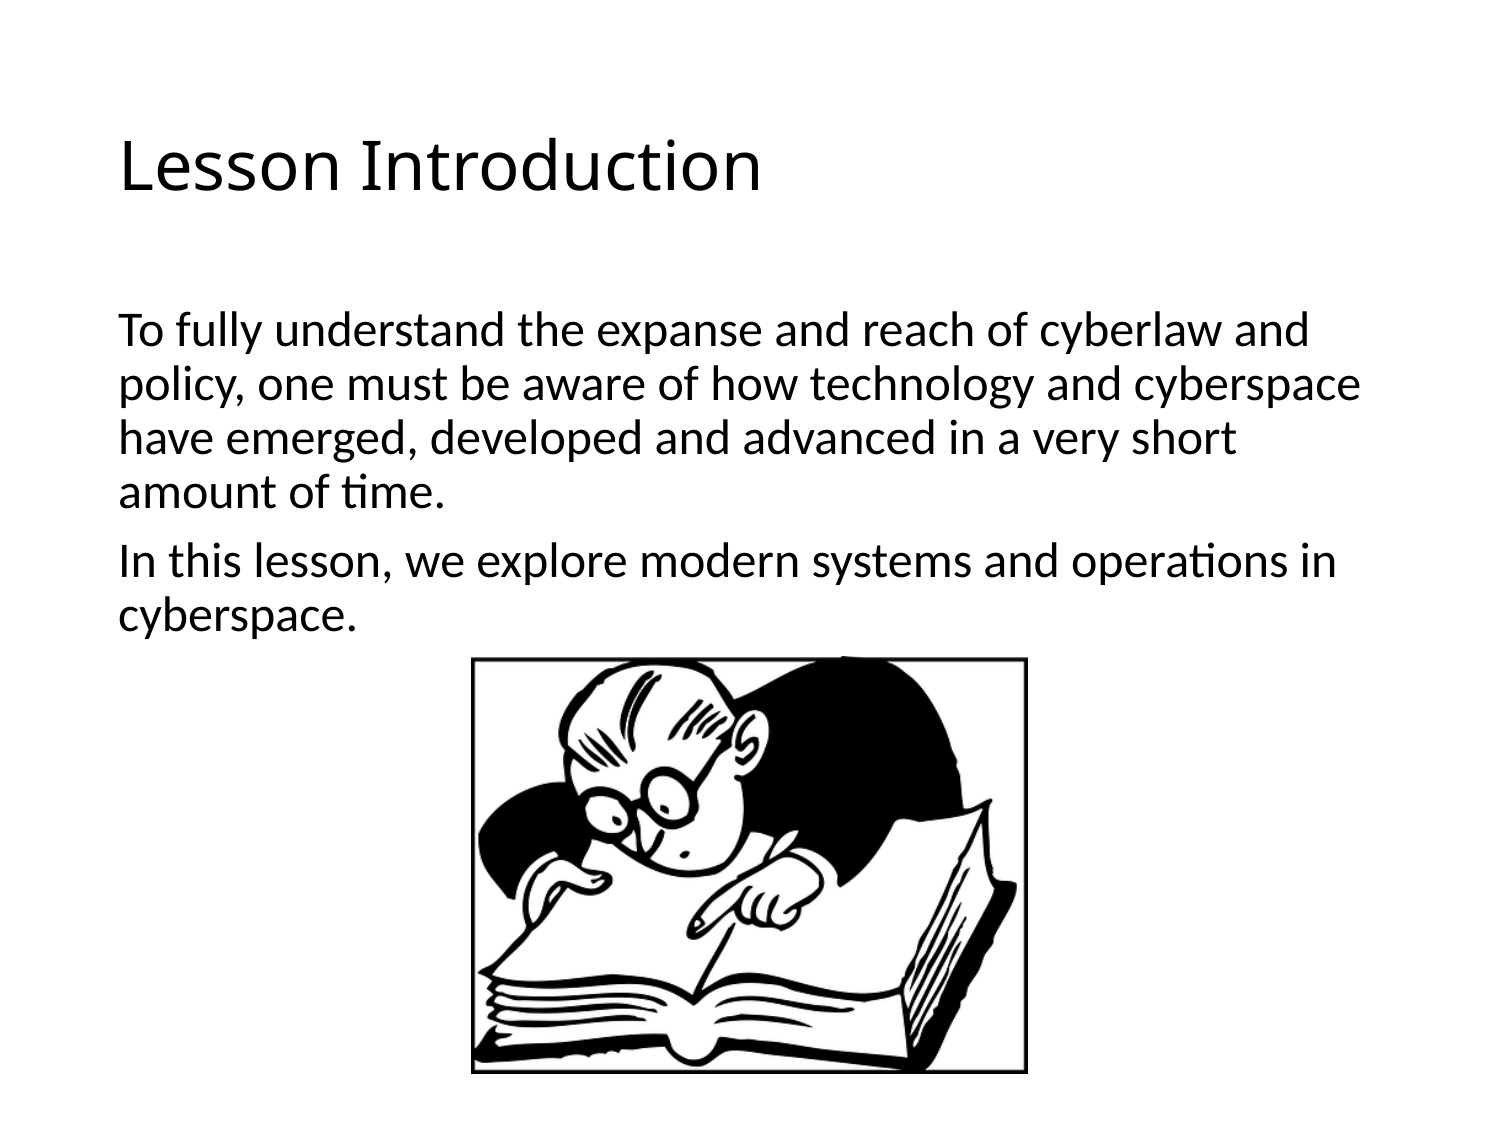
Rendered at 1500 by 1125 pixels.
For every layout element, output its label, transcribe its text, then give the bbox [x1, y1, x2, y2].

list To fully understand the expanse and reach of cyberlaw and policy, one must be aware of how technology and cyberspace have emerged, developed and advanced in a very short amount of time. In this lesson, we explore modern systems and operations in cyberspace. [102, 295, 1398, 1014]
picture [471, 656, 1028, 1074]
title Lesson Introduction [102, 59, 1398, 278]
